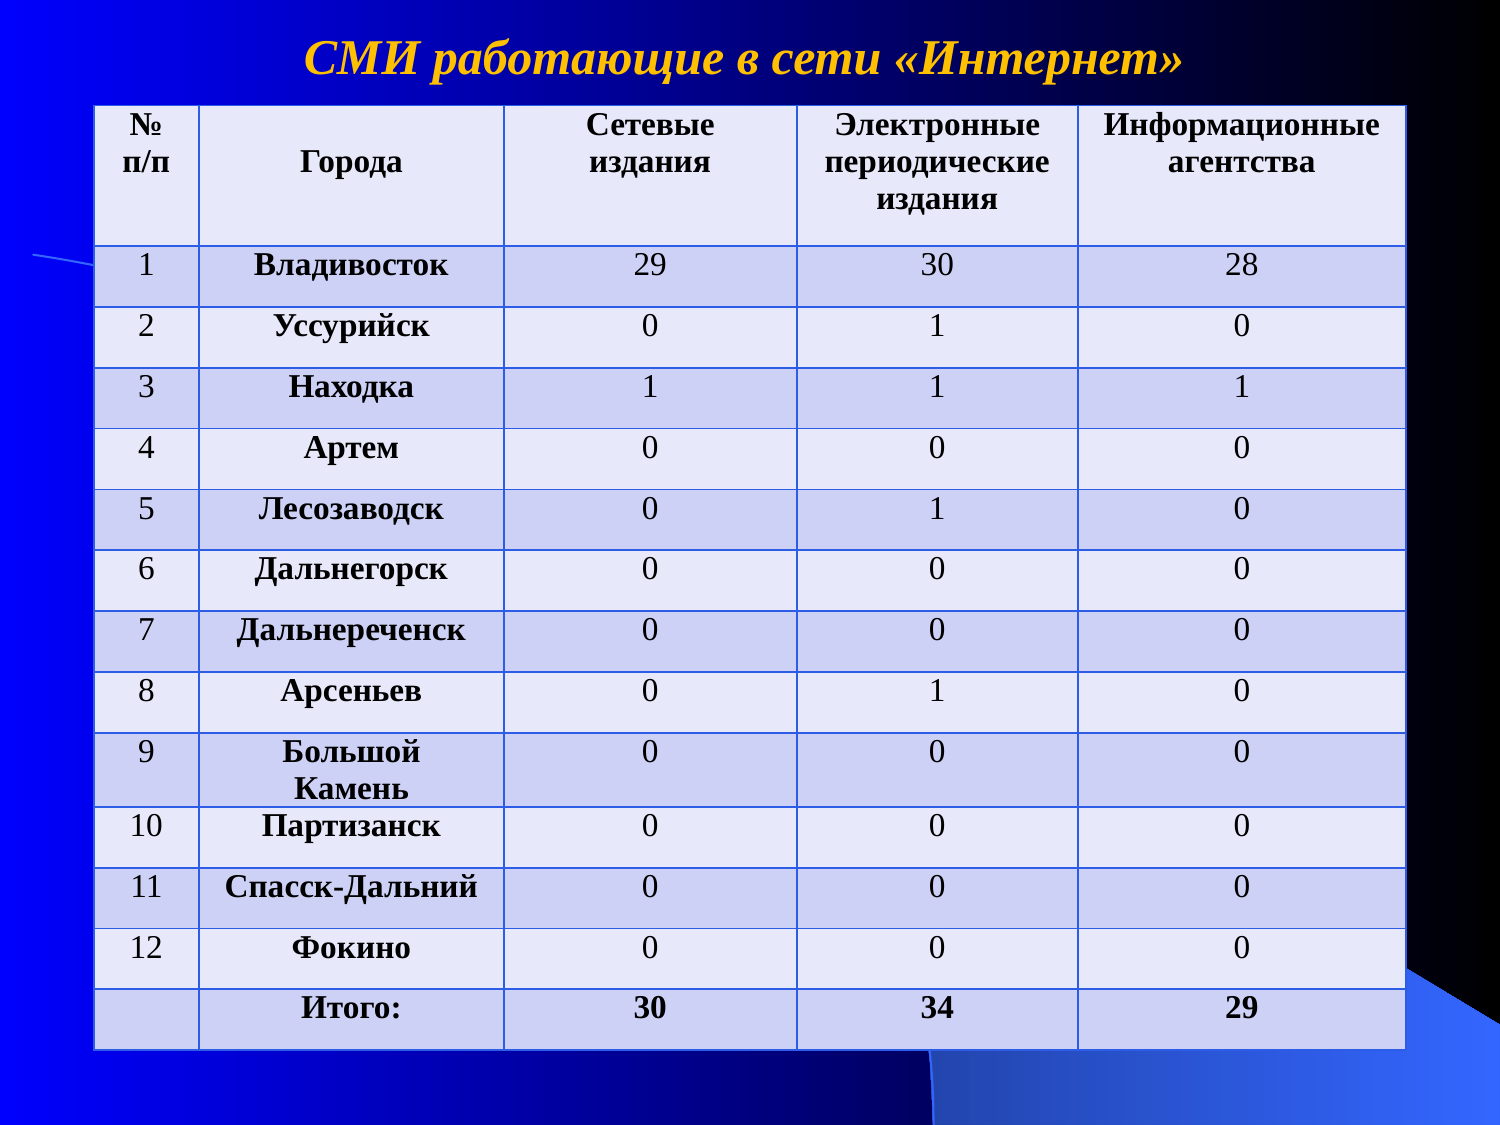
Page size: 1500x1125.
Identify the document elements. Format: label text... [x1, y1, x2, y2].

table_cell 0 [1079, 808, 1405, 867]
table_cell Спасск-Дальний [200, 869, 503, 928]
table_cell 1 [1079, 369, 1405, 428]
table_cell Фокино [200, 929, 503, 988]
table_cell 30 [798, 247, 1077, 306]
table_cell 0 [505, 673, 796, 732]
table_cell 29 [505, 247, 796, 306]
table_cell 30 [505, 990, 796, 1049]
table_cell 0 [1079, 308, 1405, 367]
table_cell Итого: [200, 990, 503, 1049]
table_cell 1 [505, 369, 796, 428]
table_cell 0 [1079, 551, 1405, 610]
table_cell 0 [798, 808, 1077, 867]
table_cell Партизанск [200, 808, 503, 867]
table_cell 1 [95, 247, 198, 306]
table_cell Уссурийск [200, 308, 503, 367]
table_cell 0 [1079, 429, 1405, 489]
table_cell Большой Камень [200, 734, 503, 806]
table_cell 0 [798, 429, 1077, 489]
table_cell [95, 990, 198, 1049]
table_cell 1 [798, 673, 1077, 732]
table_cell 0 [505, 612, 796, 671]
table_cell 0 [505, 808, 796, 867]
table_header Электронные периодические издания [798, 106, 1077, 245]
table_cell 0 [505, 490, 796, 549]
table_cell 29 [1079, 990, 1405, 1049]
table_header Города [200, 106, 503, 245]
table_cell 0 [798, 929, 1077, 988]
table_cell 0 [798, 551, 1077, 610]
table_cell Находка [200, 369, 503, 428]
table_cell 1 [798, 308, 1077, 367]
table_cell 10 [95, 808, 198, 867]
table_cell 0 [505, 429, 796, 489]
table_header № п/п [95, 106, 198, 245]
table_cell 0 [505, 929, 796, 988]
table_cell 0 [505, 869, 796, 928]
table_cell Дальнегорск [200, 551, 503, 610]
table_cell Арсеньев [200, 673, 503, 732]
table_cell 8 [95, 673, 198, 732]
table_cell 0 [798, 734, 1077, 806]
table_cell 0 [798, 612, 1077, 671]
table_cell 1 [798, 369, 1077, 428]
table_cell 0 [1079, 612, 1405, 671]
table_header Сетевые издания [505, 106, 796, 245]
title СМИ работающие в сети «Интернет» [81, 0, 1407, 153]
table_cell 0 [1079, 490, 1405, 549]
table_cell Владивосток [200, 247, 503, 306]
table_cell 28 [1079, 247, 1405, 306]
table_cell 0 [505, 734, 796, 806]
table_cell 1 [798, 490, 1077, 549]
table_cell 0 [1079, 673, 1405, 732]
table_cell Дальнереченск [200, 612, 503, 671]
table_cell 7 [95, 612, 198, 671]
table_cell Лесозаводск [200, 490, 503, 549]
table_cell 0 [505, 551, 796, 610]
table_cell 3 [95, 369, 198, 428]
table_cell 6 [95, 551, 198, 610]
table_cell Артем [200, 429, 503, 489]
table_cell 2 [95, 308, 198, 367]
table_cell 11 [95, 869, 198, 928]
table_cell 0 [1079, 929, 1405, 988]
table_cell 5 [95, 490, 198, 549]
table_cell 12 [95, 929, 198, 988]
table_cell 0 [505, 308, 796, 367]
table_cell 4 [95, 429, 198, 489]
table_header Информационные агентства [1079, 106, 1405, 245]
table_cell 0 [1079, 869, 1405, 928]
table_cell 9 [95, 734, 198, 806]
table_cell 0 [1079, 734, 1405, 806]
table_cell 34 [798, 990, 1077, 1049]
table_cell 0 [798, 869, 1077, 928]
